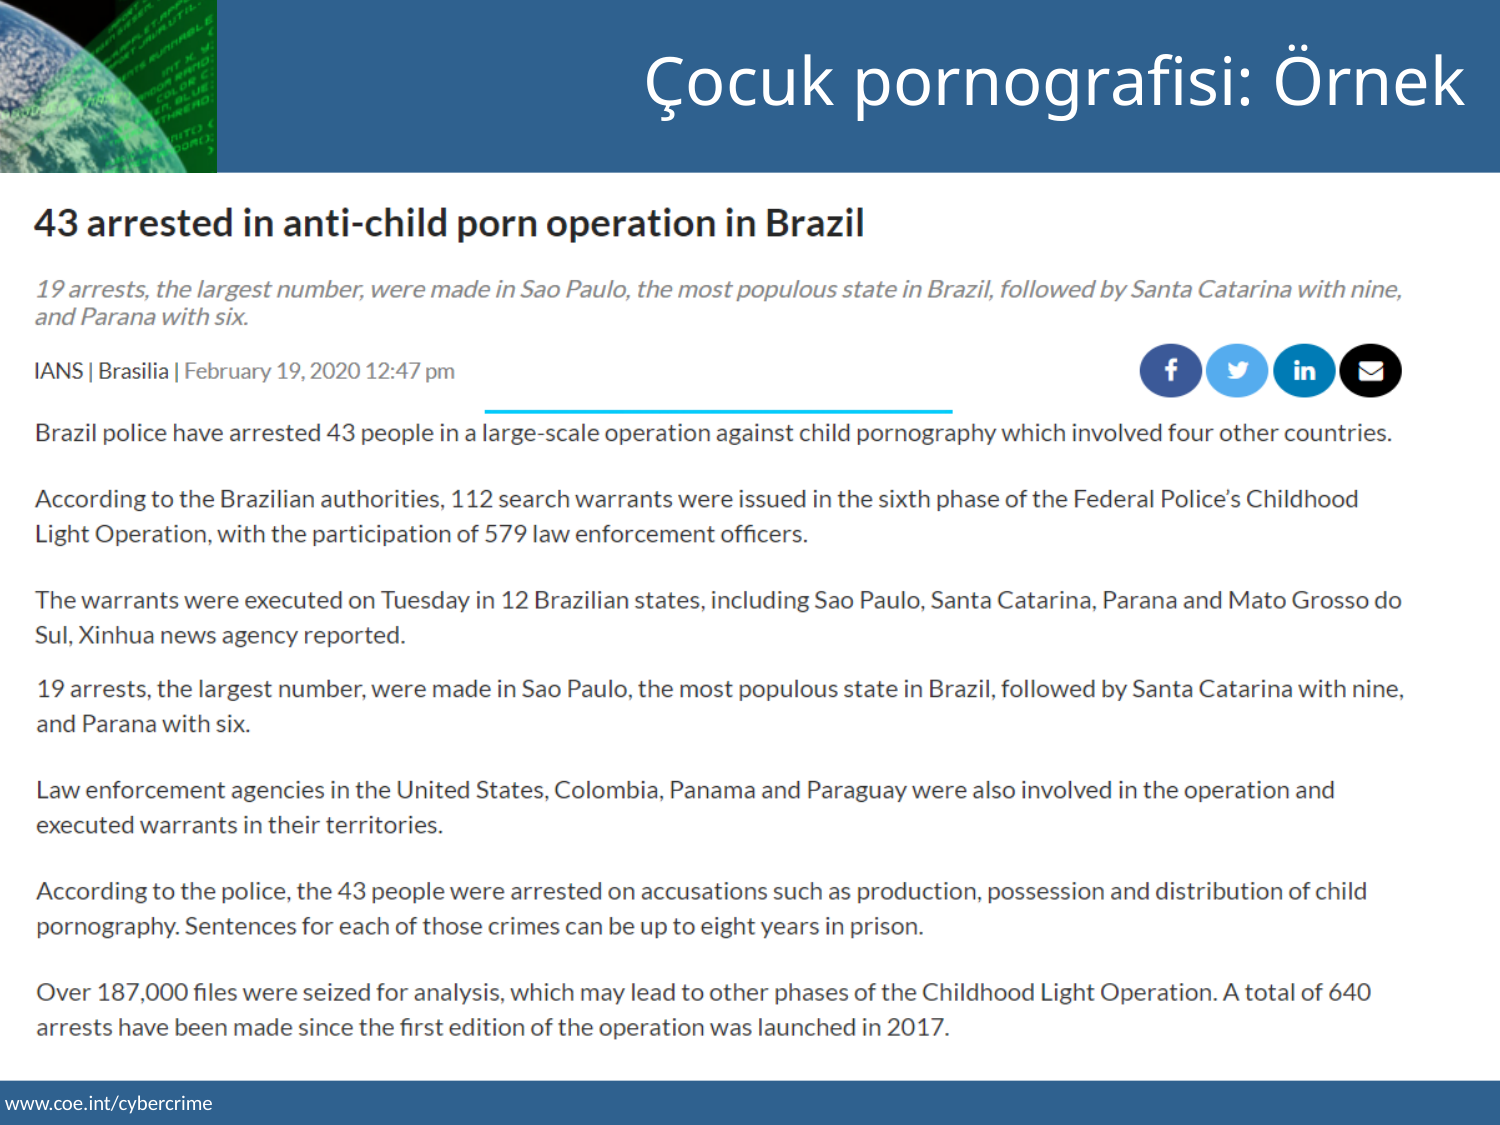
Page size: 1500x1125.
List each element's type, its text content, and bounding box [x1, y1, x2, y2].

text_box Çocuk pornografisi: Örnek [230, 31, 1483, 126]
picture [17, 194, 1500, 1077]
picture [0, 0, 217, 173]
